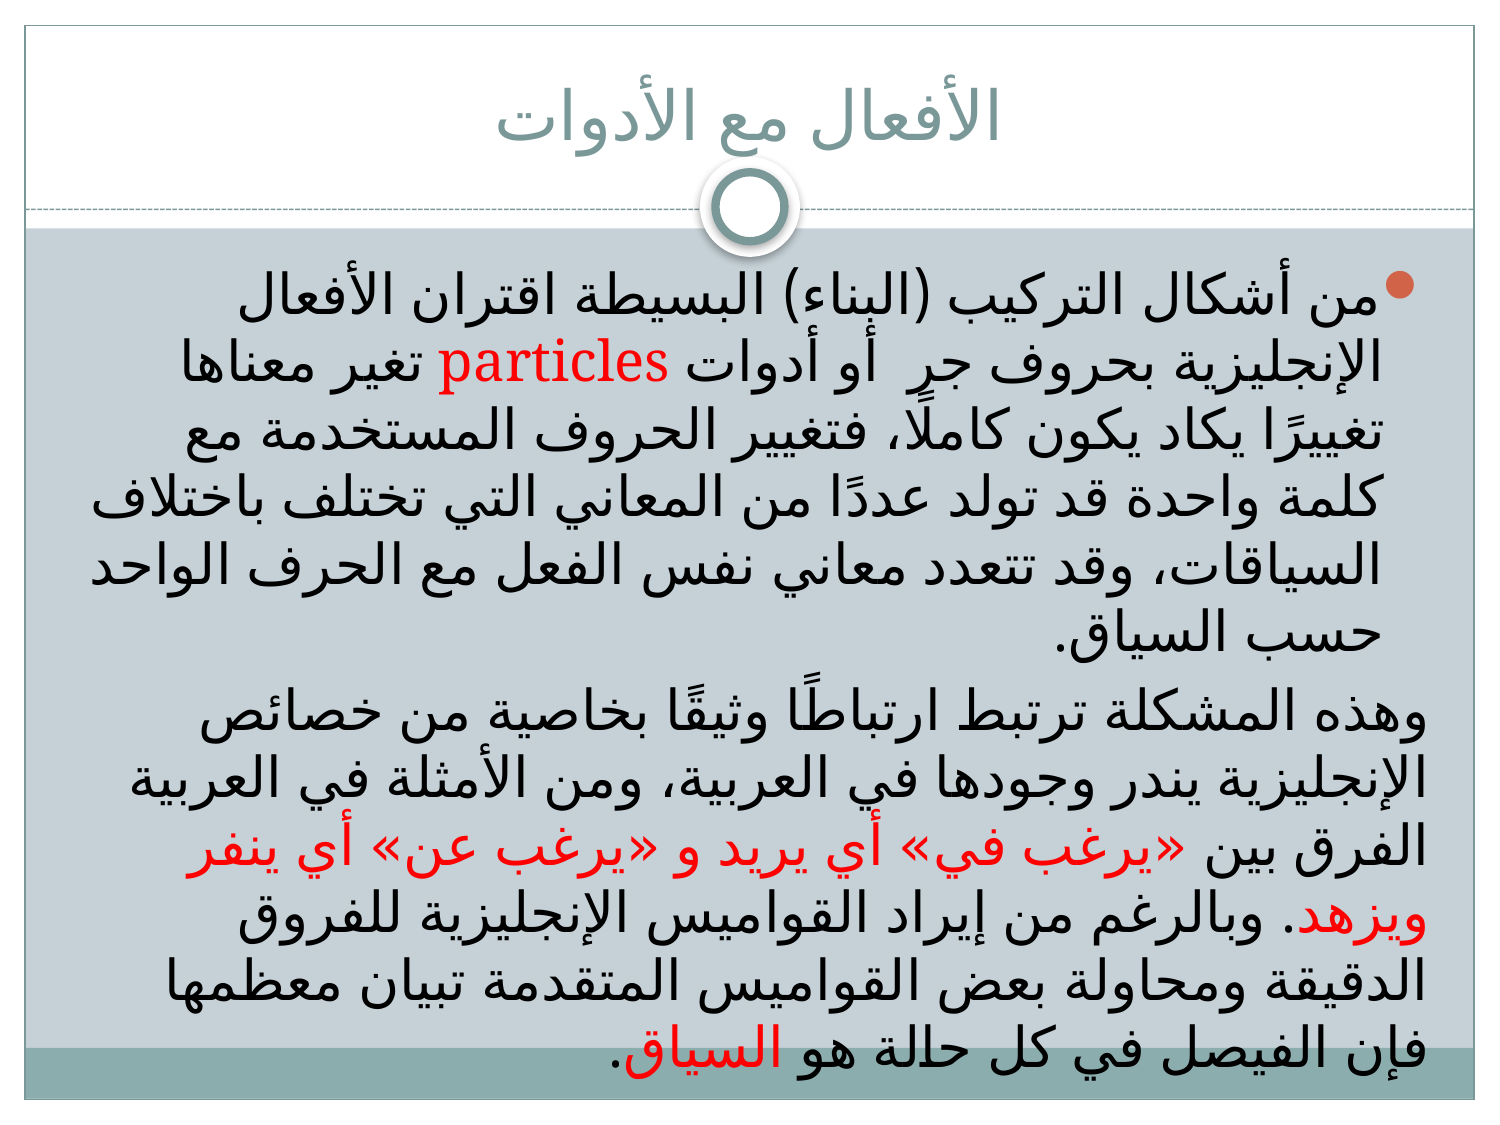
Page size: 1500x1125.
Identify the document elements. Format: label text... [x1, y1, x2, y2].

list من أشكال التركيب (البناء) البسيطة اقتران الأفعال الإنجليزية بحروف جر أو أدوات particles تغير معناها تغييرًا يكاد يكون كاملًا، فتغيير الحروف المستخدمة مع كلمة واحدة قد تولد عددًا من المعاني التي تختلف باختلاف السياقات، وقد تتعدد معاني نفس الفعل مع الحرف الواحد حسب السياق. وهذه المشكلة ترتبط ارتباطًا وثيقًا بخاصية من خصائص الإنجليزية يندر وجودها في العربية، ومن الأمثلة في العربية الفرق بين «يرغب في» أي يريد و «يرغب عن» أي ينفر ويزهد. وبالرغم من إيراد القواميس الإنجليزية للفروق الدقيقة ومحاولة بعض القواميس المتقدمة تبيان معظمها فإن الفيصل في كل حالة هو السياق. [49, 250, 1445, 1001]
title الأفعال مع الأدوات [49, 37, 1450, 162]
